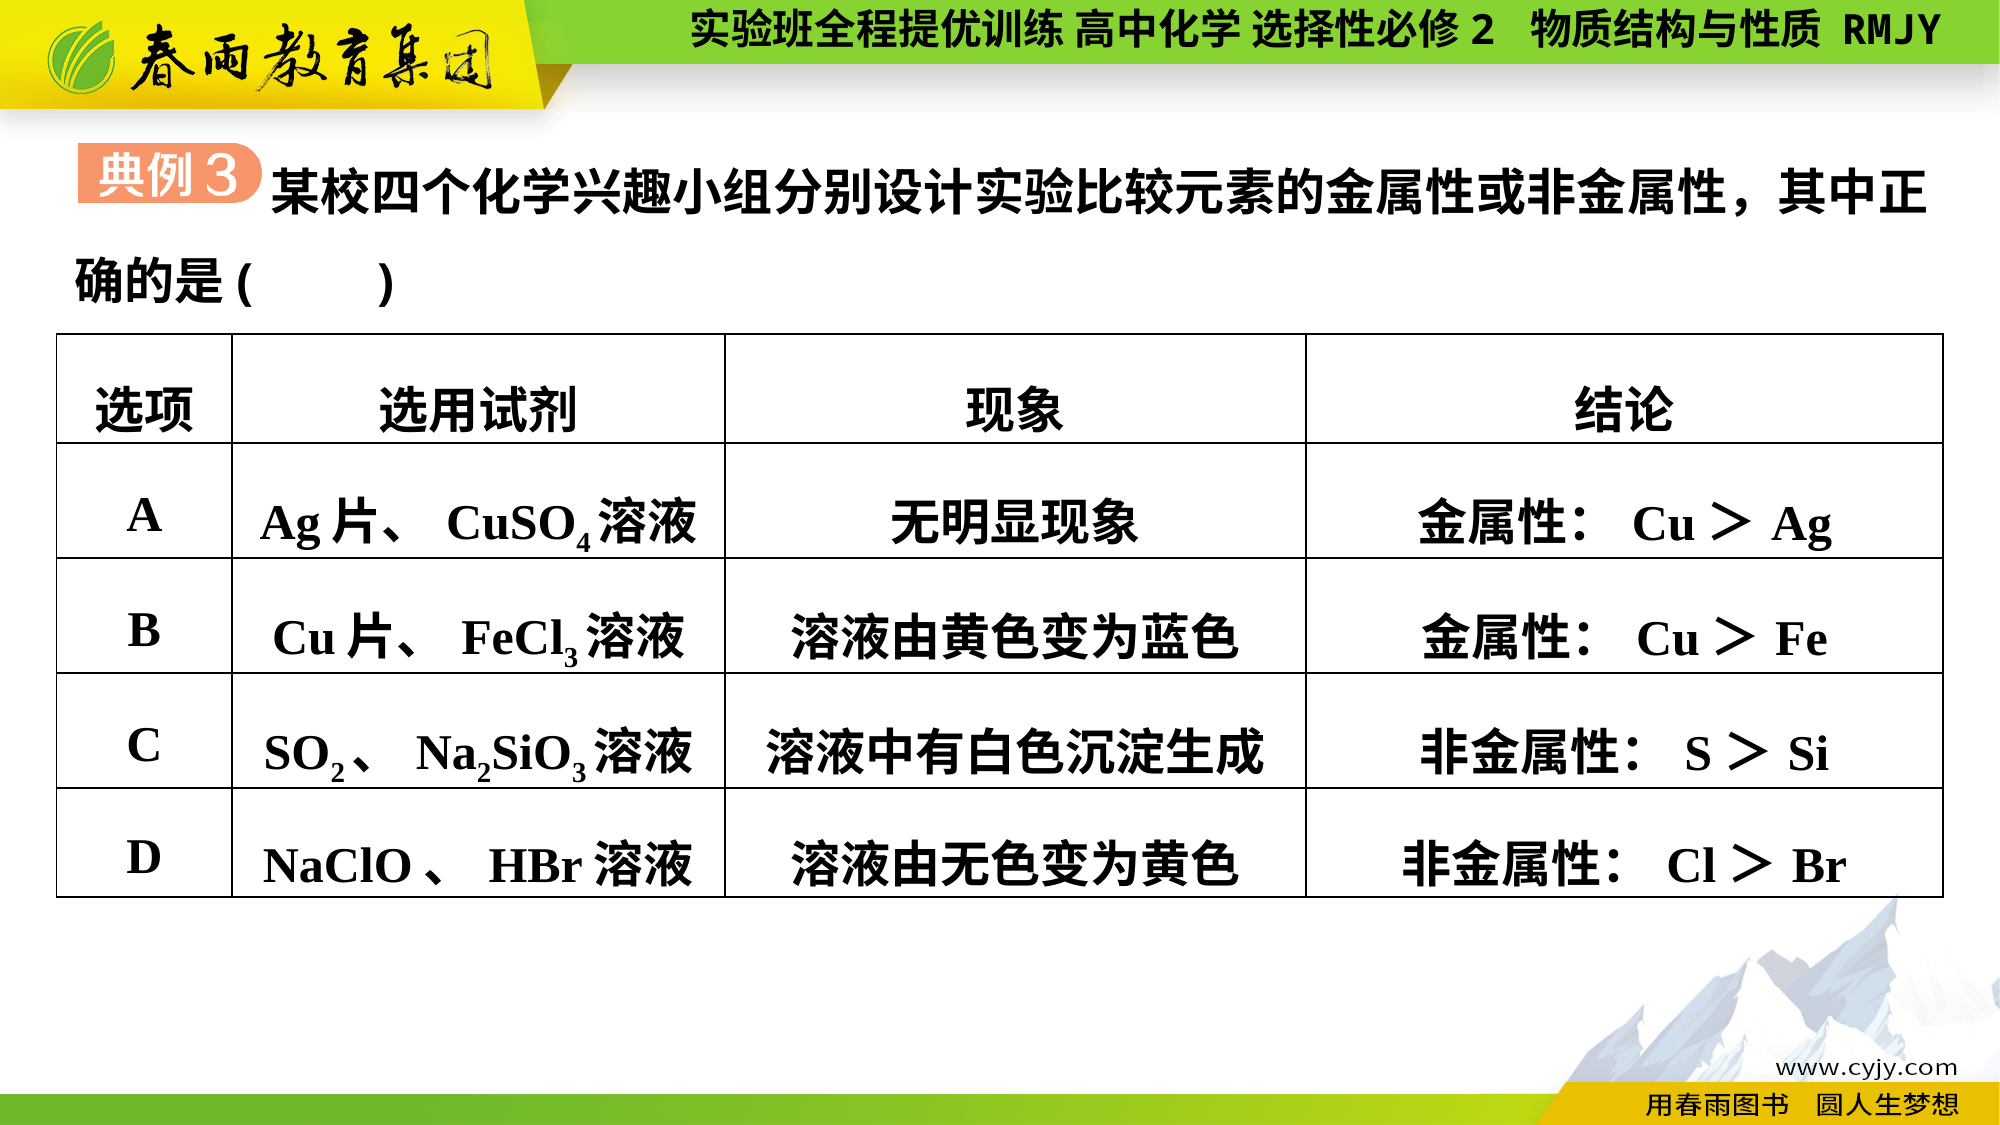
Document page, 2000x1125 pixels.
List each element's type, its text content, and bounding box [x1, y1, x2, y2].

table_cell 溶液由无色变为黄色 [726, 789, 1305, 896]
picture [0, 0, 2000, 1125]
table_header 现象 [726, 335, 1305, 442]
table_cell B [57, 559, 231, 672]
table_cell 溶液中有白色沉淀生成 [726, 674, 1305, 787]
table_cell NaClO、HBr溶液 [233, 789, 724, 896]
table_cell 无明显现象 [726, 444, 1305, 557]
table_cell 金属性：Cu＞Fe [1307, 559, 1942, 672]
table_header 选用试剂 [233, 335, 724, 442]
list 某校四个化学兴趣小组分别设计实验比较元素的金属性或非金属性，其中正确的是( ) [59, 122, 1944, 308]
table_cell 非金属性：S＞Si [1307, 674, 1942, 787]
table_cell 非金属性：Cl＞Br [1307, 789, 1942, 896]
table_cell Ag片、CuSO4溶液 [233, 444, 724, 557]
table_header 结论 [1307, 335, 1942, 442]
table_cell 金属性：Cu＞Ag [1307, 444, 1942, 557]
table_cell 溶液由黄色变为蓝色 [726, 559, 1305, 672]
table_cell C [57, 674, 231, 787]
table_cell D [57, 789, 231, 896]
table_cell SO2、Na2SiO3溶液 [233, 674, 724, 787]
table_cell A [57, 444, 231, 557]
table_header 选项 [57, 335, 231, 442]
table_cell Cu片、FeCl3溶液 [233, 559, 724, 672]
